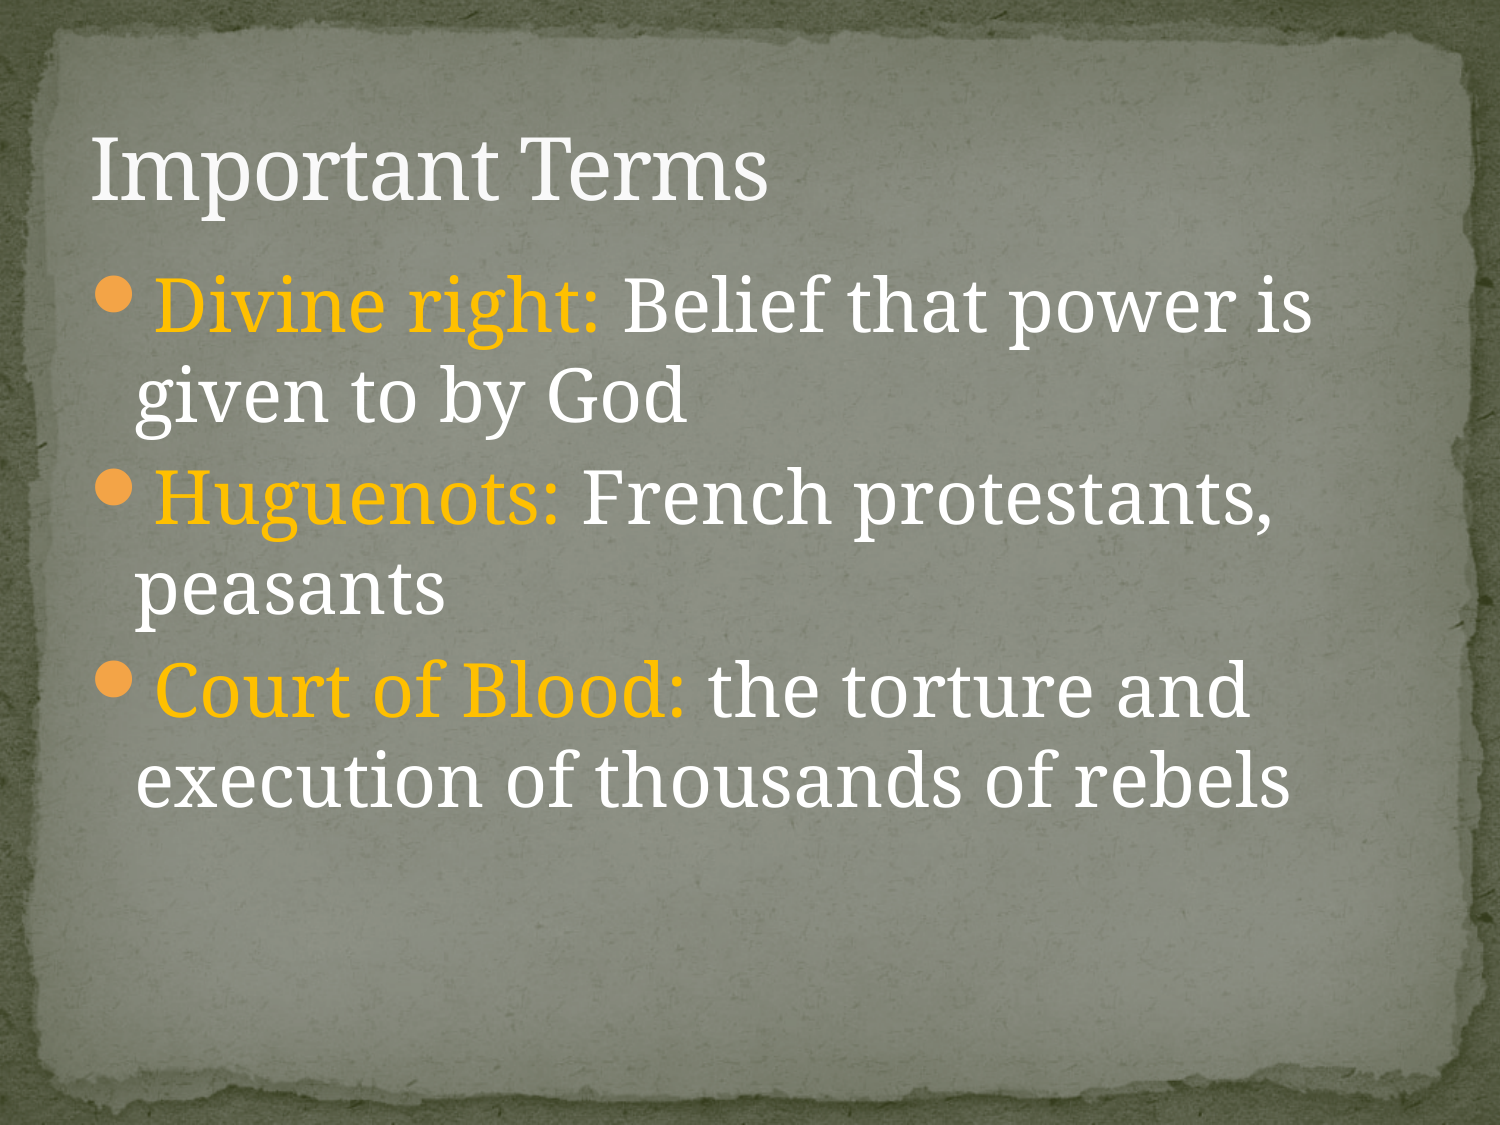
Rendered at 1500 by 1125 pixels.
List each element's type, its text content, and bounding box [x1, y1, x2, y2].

list Divine right: Belief that power is given to by God Huguenots: French protestants, peasants Court of Blood: the torture and execution of thousands of rebels [75, 249, 1425, 1000]
title Important Terms [74, 24, 1425, 225]
